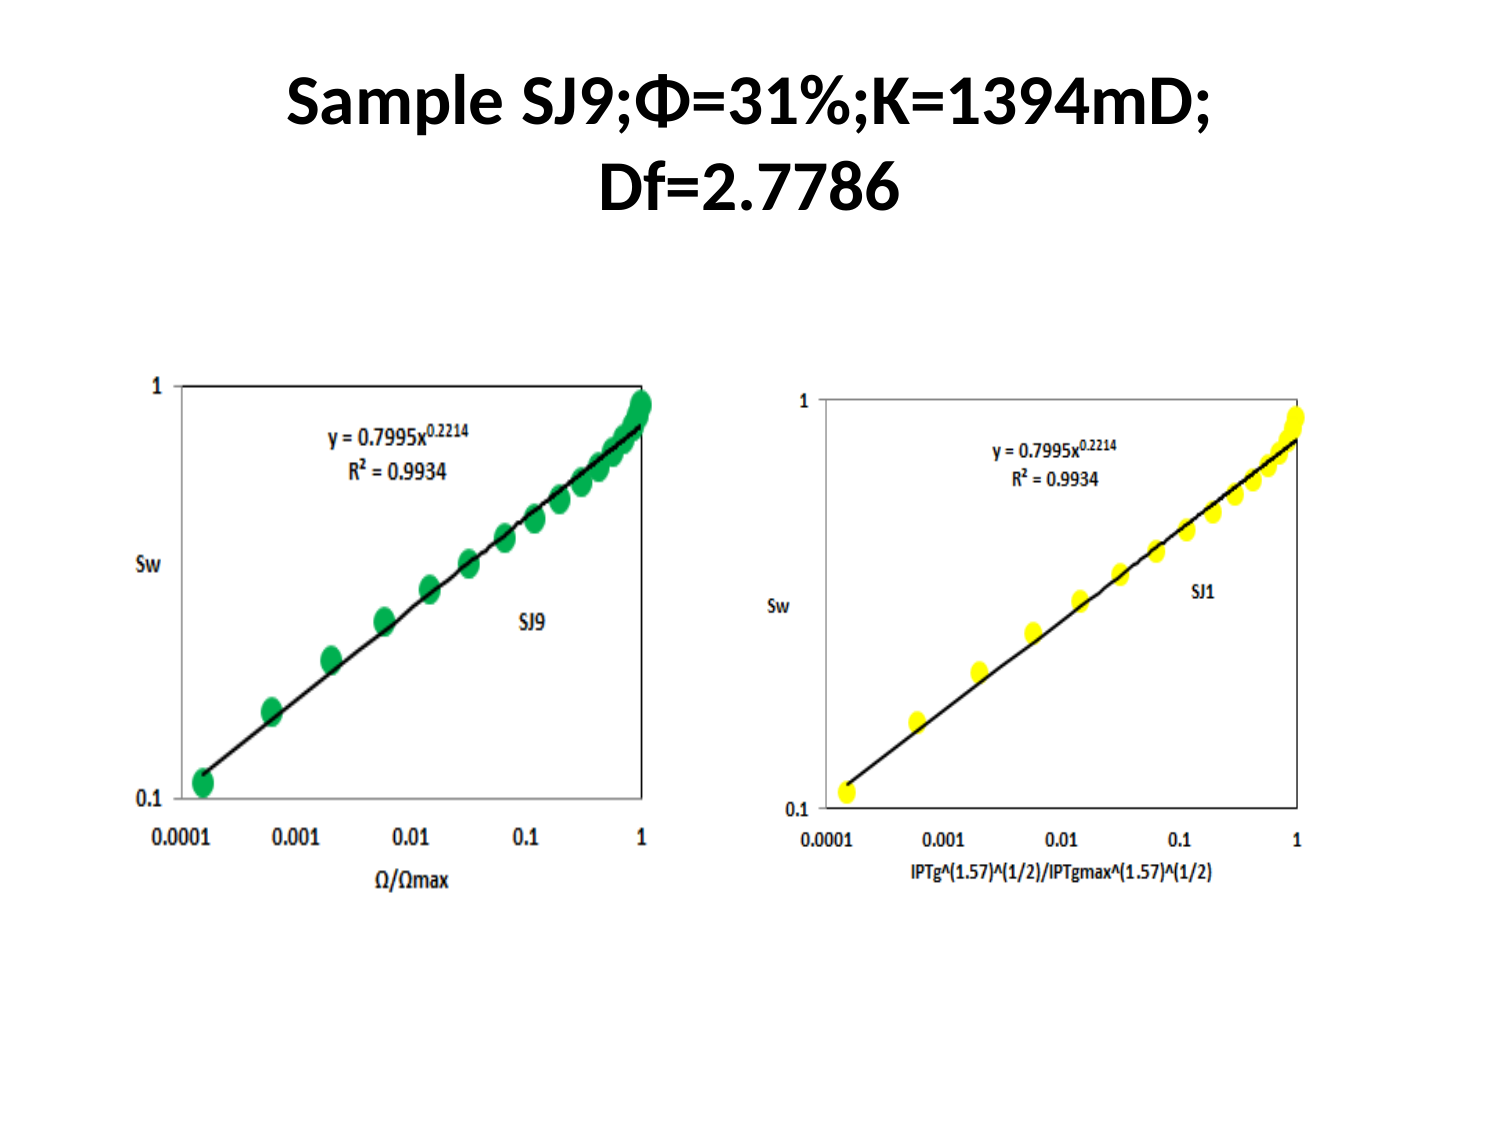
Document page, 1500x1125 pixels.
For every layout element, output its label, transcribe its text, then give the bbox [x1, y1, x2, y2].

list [74, 287, 738, 938]
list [762, 374, 1426, 888]
title Sample SJ9;Φ=31%;K=1394mD; Df=2.7786 [75, 45, 1425, 233]
